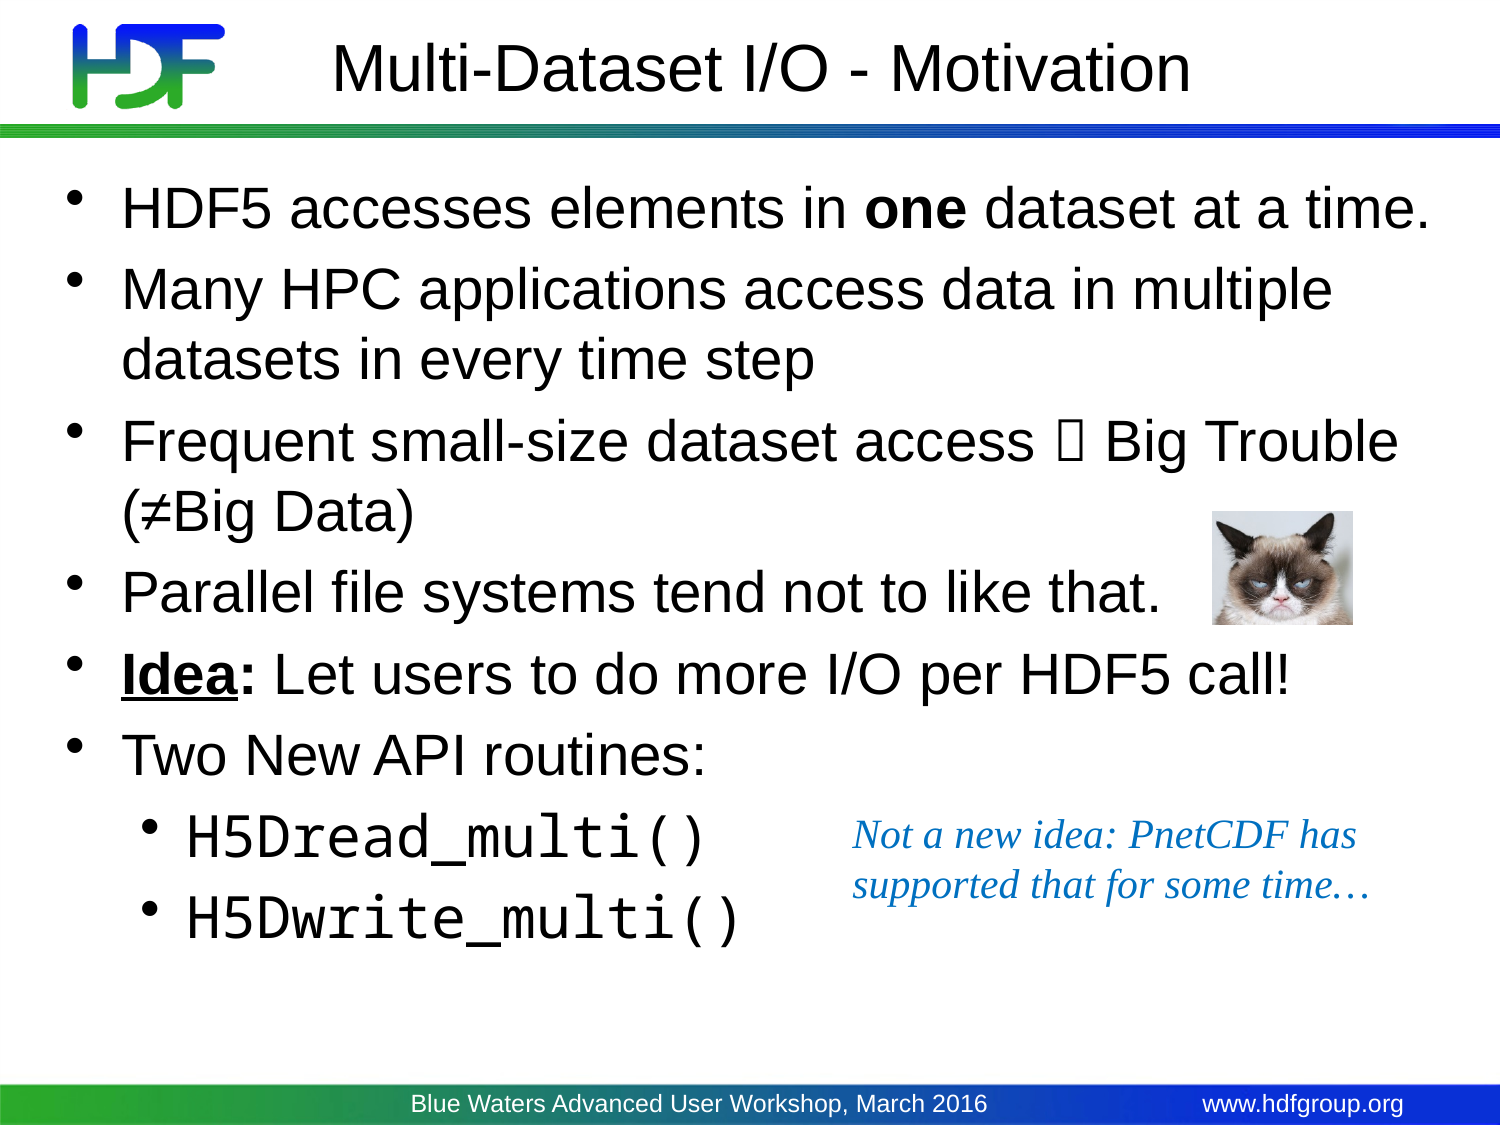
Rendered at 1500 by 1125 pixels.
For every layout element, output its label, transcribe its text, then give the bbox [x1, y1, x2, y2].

footer Blue Waters Advanced User Workshop, March 2016 [374, 1087, 1026, 1125]
list HDF5 accesses elements in one dataset at a time. Many HPC applications access data in multiple datasets in every time step Frequent small-size dataset access  Big Trouble (≠Big Data) Parallel file systems tend not to like that. Idea: Let users to do more I/O per HDF5 call! Two New API routines: H5Dread_multi() H5Dwrite_multi() [50, 162, 1463, 1063]
title Multi-Dataset I/O - Motivation [187, 24, 1338, 113]
text_box Not a new idea: PnetCDF has supported that for some time… [837, 799, 1463, 915]
picture [0, 0, 1500, 1125]
